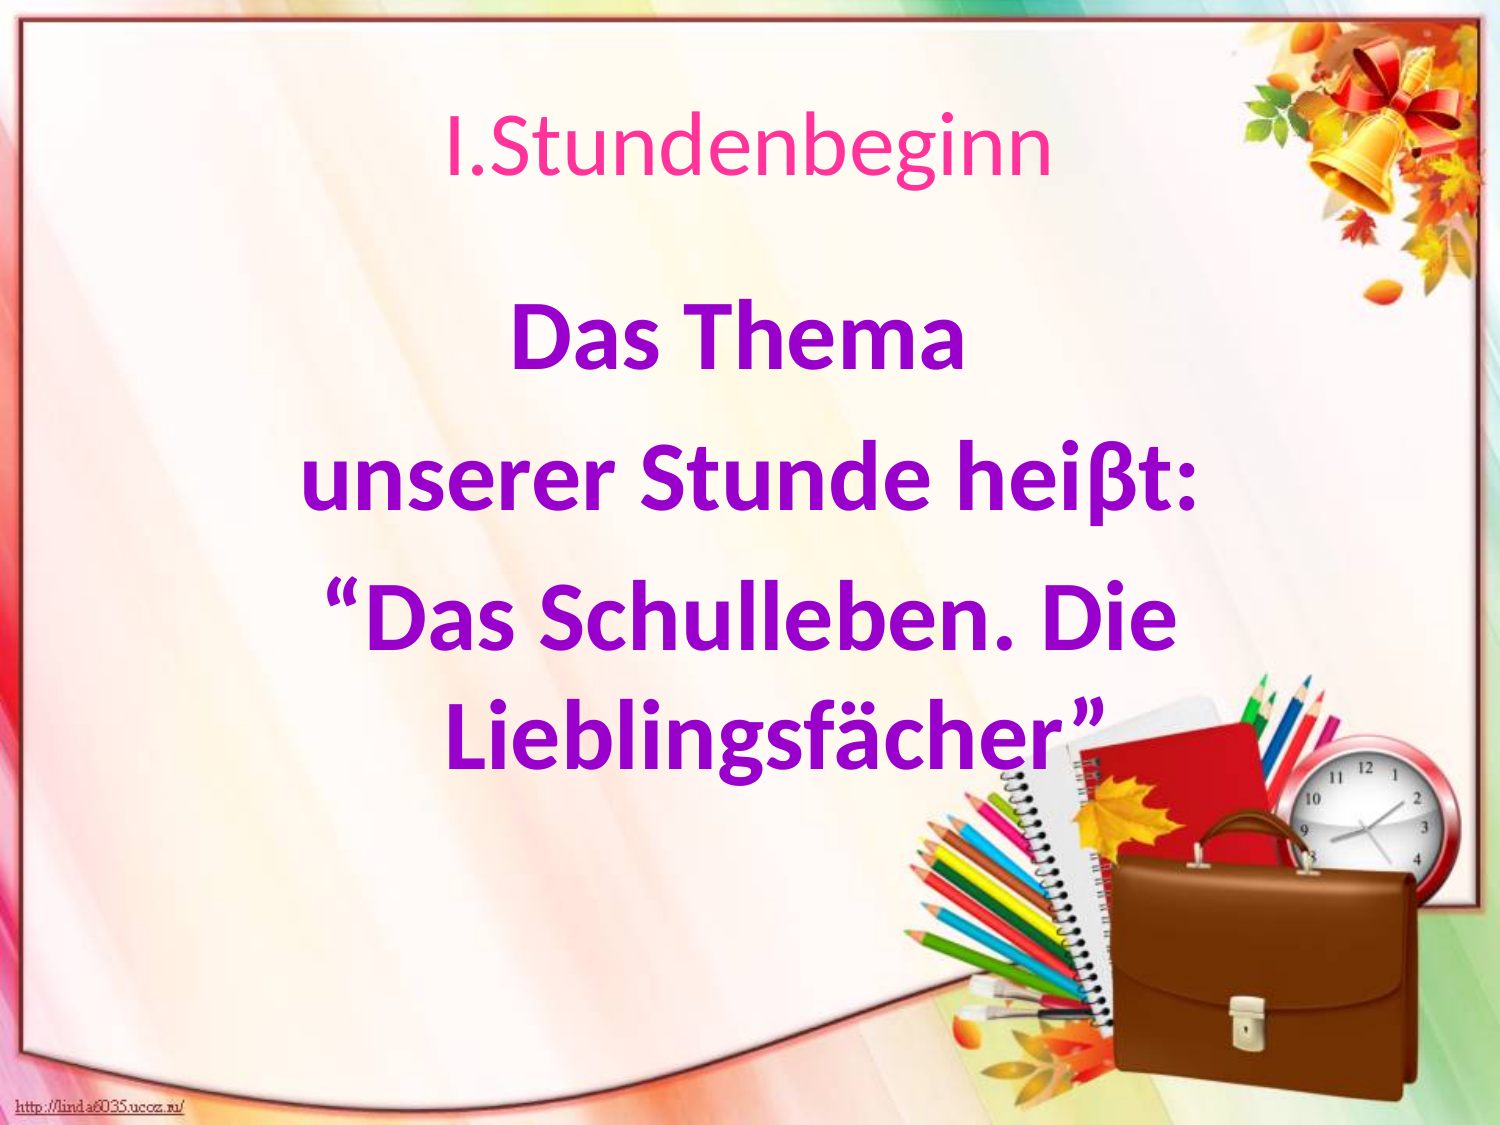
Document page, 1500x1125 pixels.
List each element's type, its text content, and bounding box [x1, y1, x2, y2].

list Das Thema unserer Stunde heiβt: “Das Schulleben. Die Lieblingsfächer” [75, 262, 1425, 1005]
picture [0, 0, 1500, 1125]
title I.Stundenbeginn [75, 45, 1425, 233]
